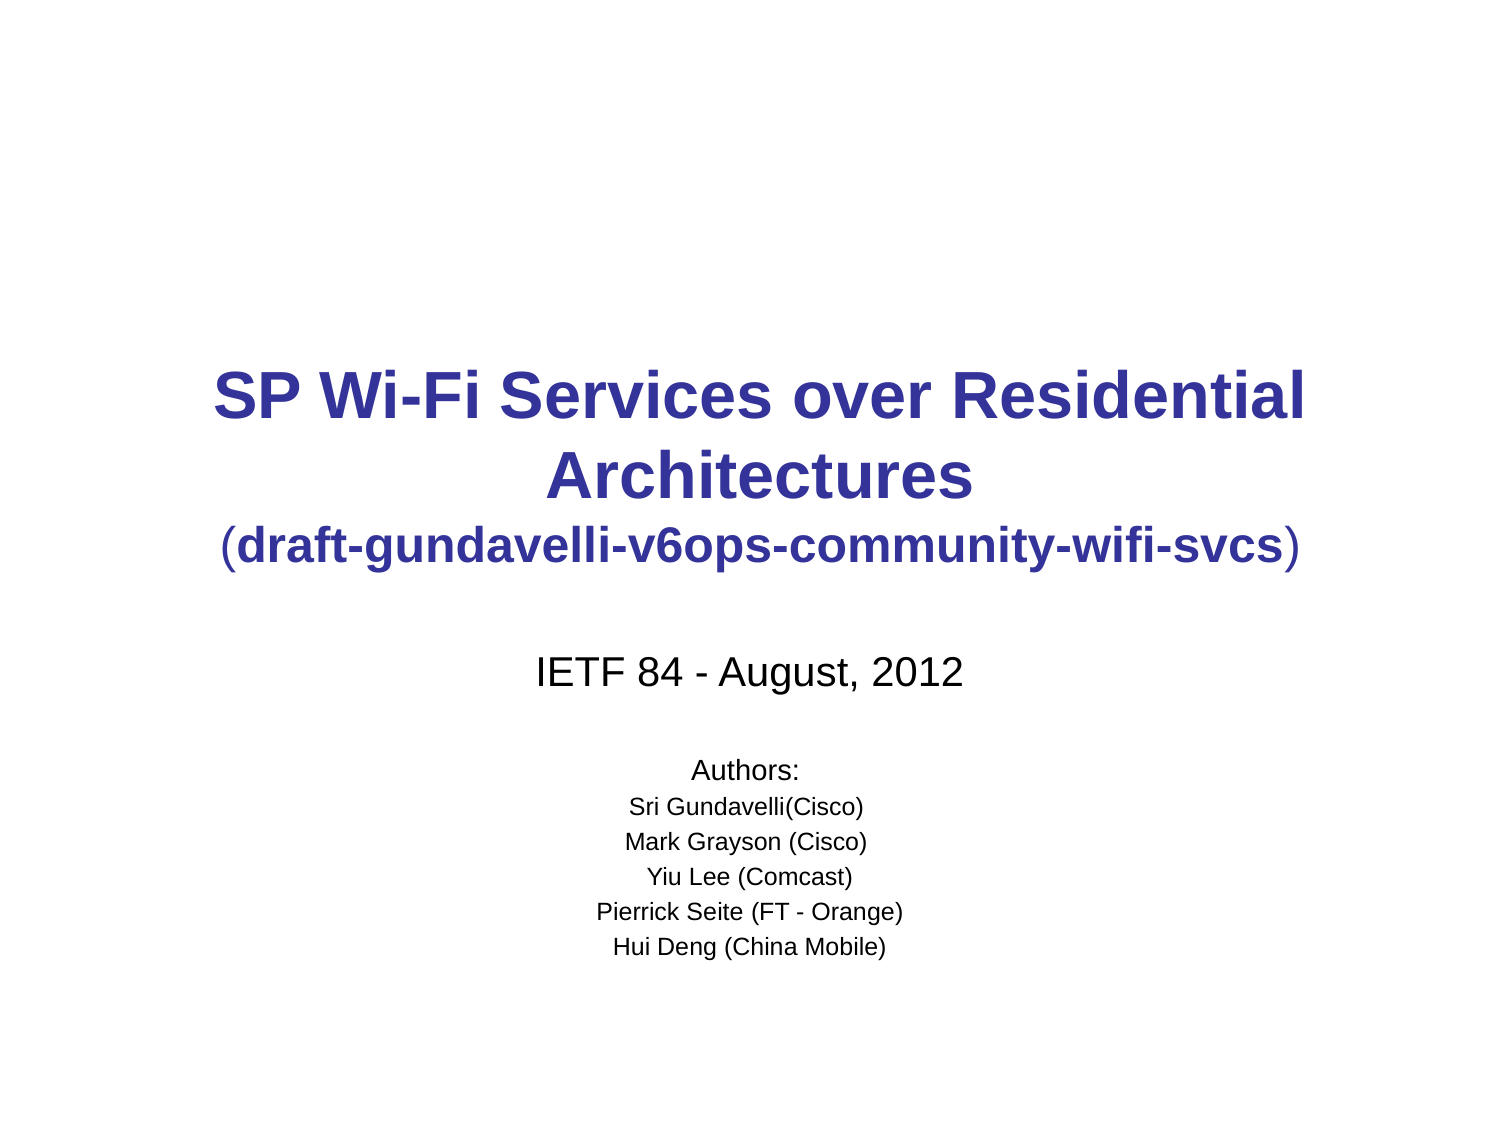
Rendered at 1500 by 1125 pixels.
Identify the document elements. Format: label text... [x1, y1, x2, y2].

subtitle IETF 84 - August, 2012 Authors: Sri Gundavelli(Cisco) Mark Grayson (Cisco) Yiu Lee (Comcast) Pierrick Seite (FT - Orange) Hui Deng (China Mobile) [224, 637, 1276, 1015]
title SP Wi-Fi Services over Residential Architectures (draft-gundavelli-v6ops-community-wifi-svcs) [70, 349, 1450, 576]
